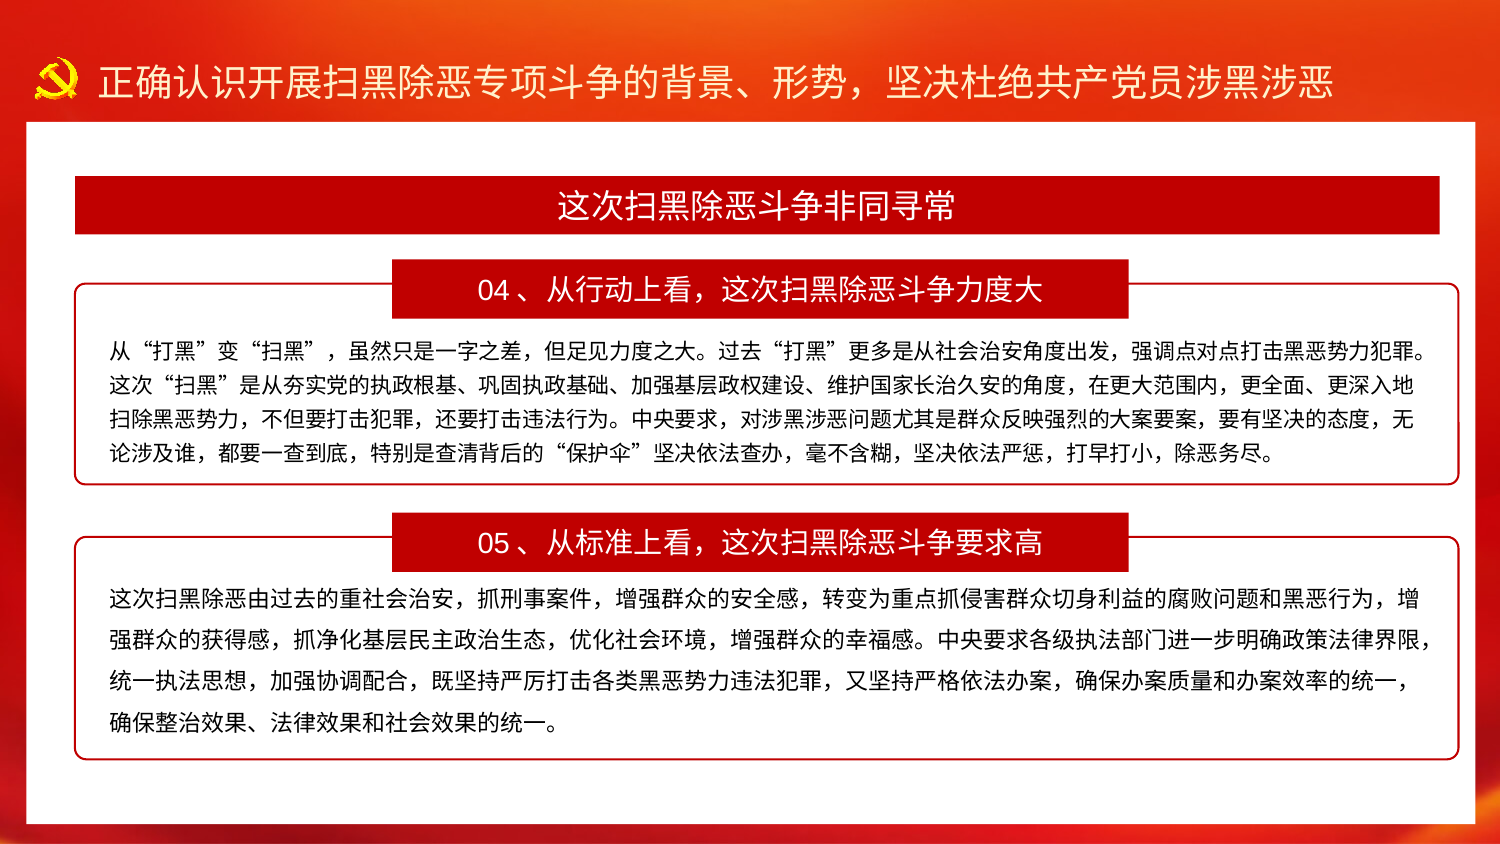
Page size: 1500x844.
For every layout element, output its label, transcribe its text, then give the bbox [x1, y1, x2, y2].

text_box 这次扫黑除恶由过去的重社会治安，抓刑事案件，增强群众的安全感，转变为重点抓侵害群众切身利益的腐败问题和黑恶行为，增强群众的获得感，抓净化基层民主政治生态，优化社会环境，增强群众的幸福感。中央要求各级执法部门进一步明确政策法律界限，统一执法思想，加强协调配合，既坚持严厉打击各类黑恶势力违法犯罪，又坚持严格依法办案，确保办案质量和办案效率的统一，确保整治效果、法律效果和社会效果的统一。 [94, 563, 1445, 743]
text_box 这次扫黑除恶斗争非同寻常 [75, 176, 1440, 235]
text_box [73, 535, 1460, 761]
text_box 从“打黑”变“扫黑”，虽然只是一字之差，但足见力度之大。过去“打黑”更多是从社会治安角度出发，强调点对点打击黑恶势力犯罪。这次“扫黑”是从夯实党的执政根基、巩固执政基础、加强基层政权建设、维护国家长治久安的角度，在更大范围内，更全面、更深入地扫除黑恶势力，不但要打击犯罪，还要打击违法行为。中央要求，对涉黑涉恶问题尤其是群众反映强烈的大案要案，要有坚决的态度，无论涉及谁，都要一查到底，特别是查清背后的“保护伞”坚决依法查办，毫不含糊，坚决依法严惩，打早打小，除恶务尽。 [94, 322, 1445, 474]
picture [0, 0, 1500, 844]
text_box [73, 282, 1460, 486]
text_box 04、从行动上看，这次扫黑除恶斗争力度大 [392, 259, 1129, 319]
text_box 05、从标准上看，这次扫黑除恶斗争要求高 [392, 512, 1129, 572]
